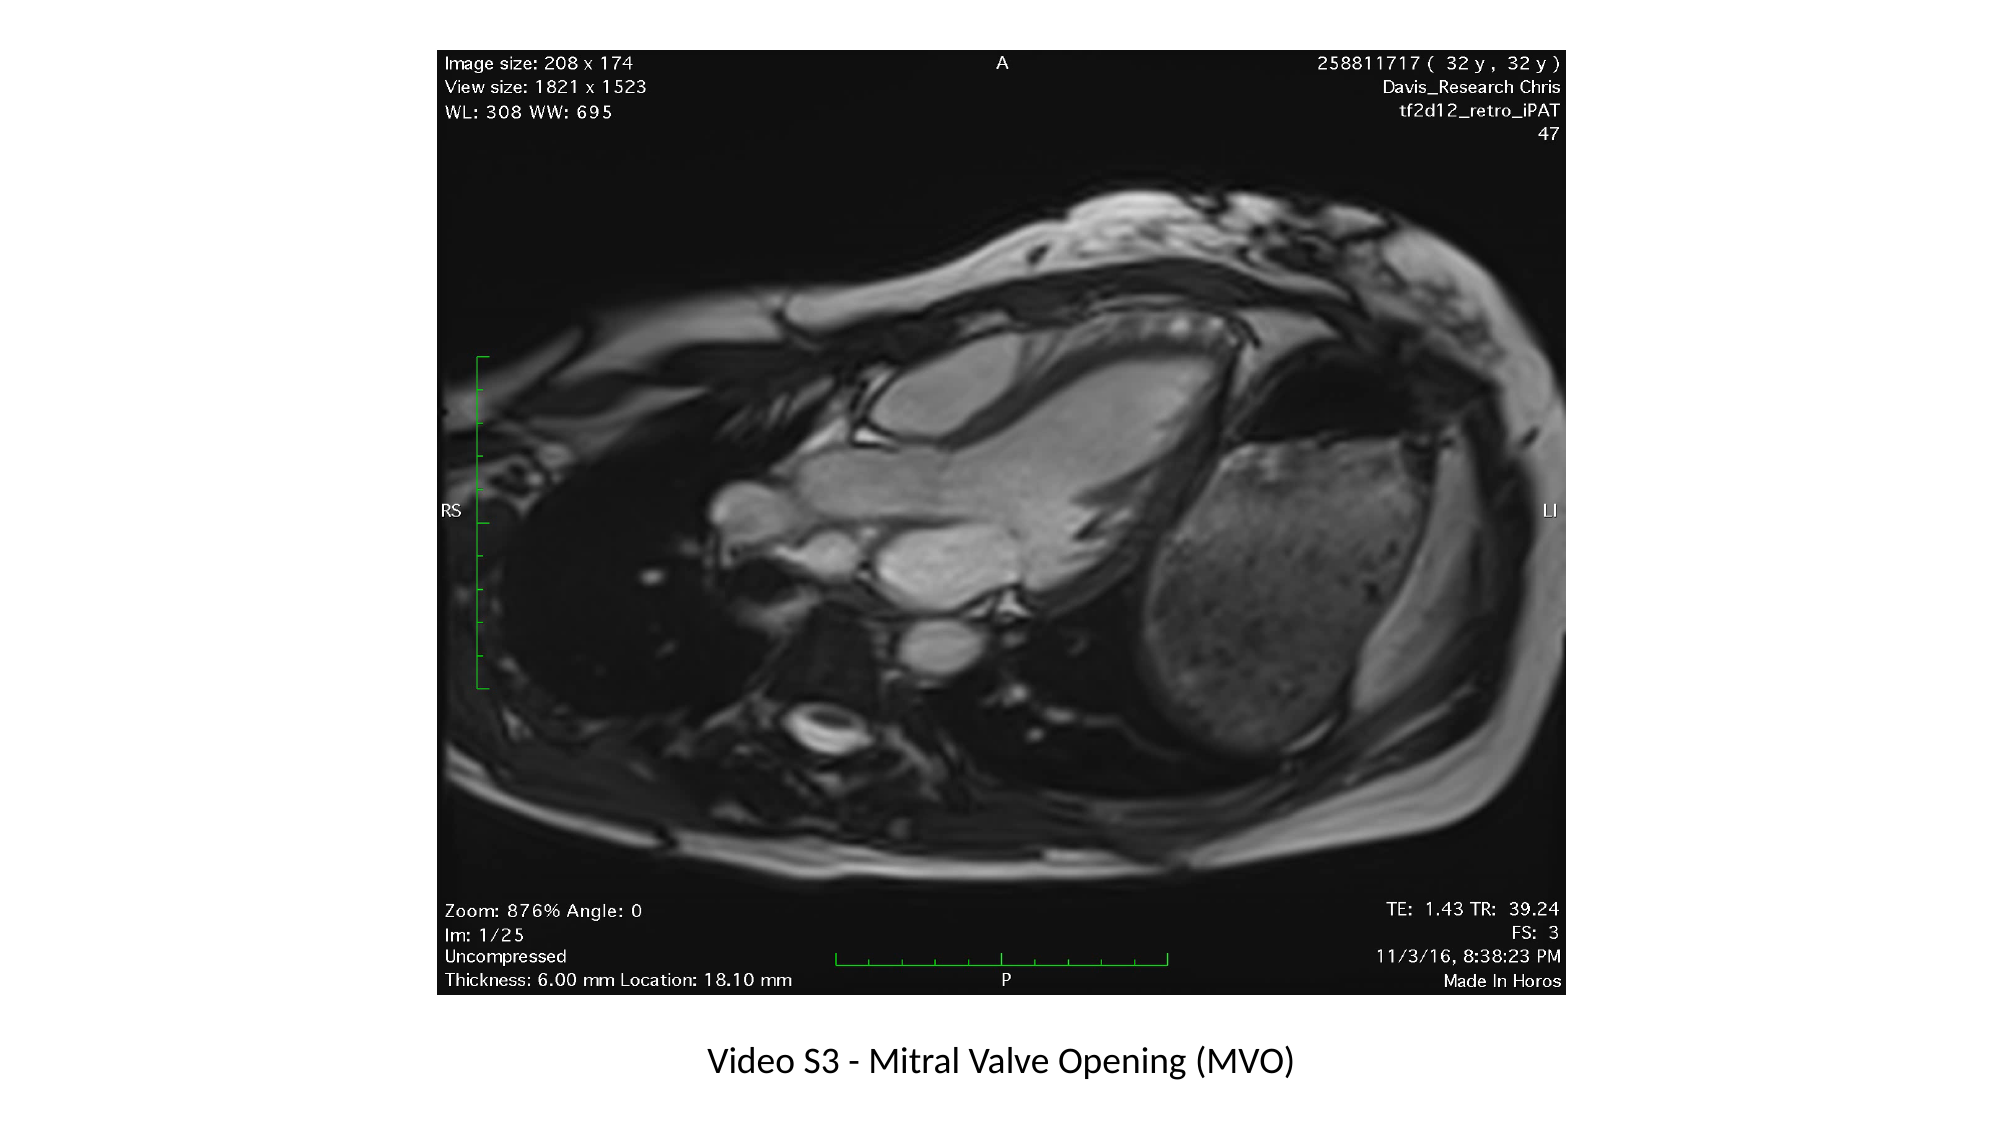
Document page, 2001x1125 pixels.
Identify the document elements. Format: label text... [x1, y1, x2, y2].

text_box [436, 49, 1567, 995]
text_box Video S3 - Mitral Valve Opening (MVO) [427, 1028, 1576, 1089]
